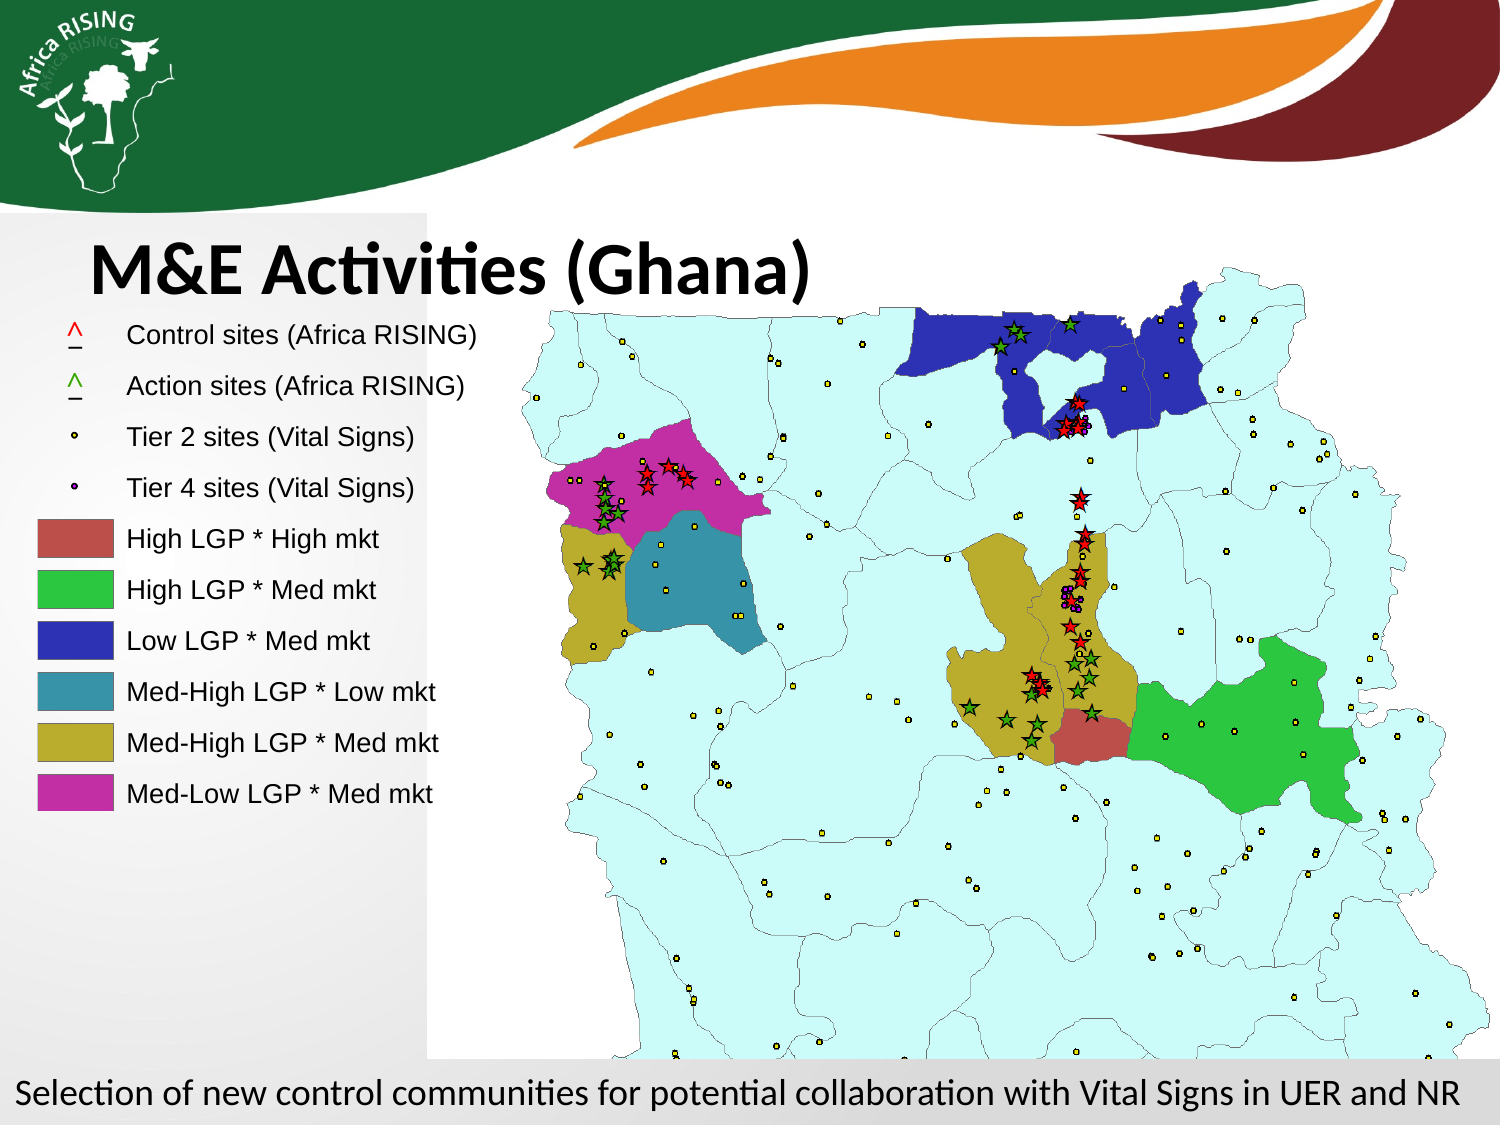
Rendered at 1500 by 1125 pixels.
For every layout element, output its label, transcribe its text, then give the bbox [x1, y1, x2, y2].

text_box M&E Activities (Ghana) [75, 212, 424, 288]
text_box Selection of new control communities for potential collaboration with Vital Signs in UER and NR [0, 1060, 1500, 1121]
picture [0, 0, 1500, 1060]
